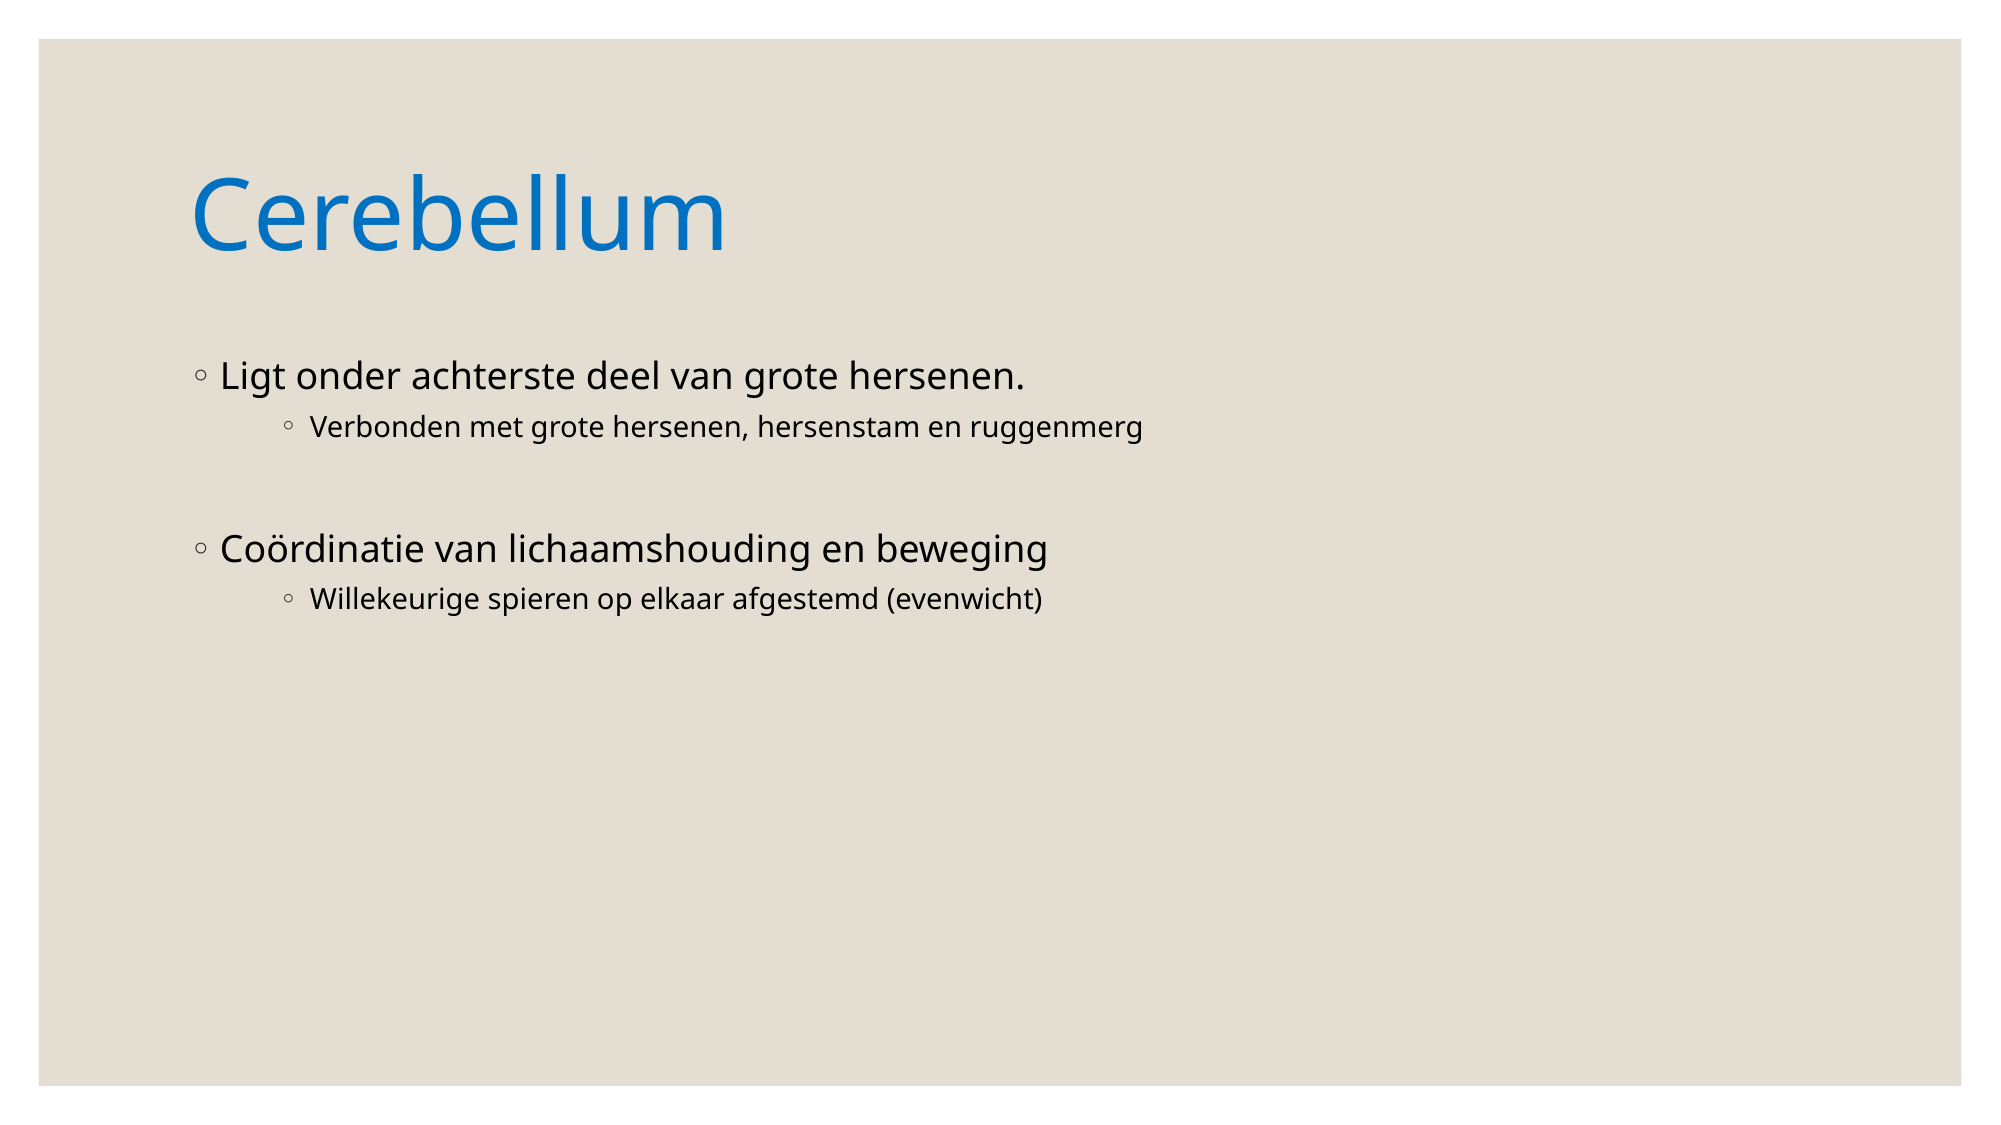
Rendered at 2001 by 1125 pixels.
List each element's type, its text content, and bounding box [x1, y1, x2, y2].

title Cerebellum [174, 105, 1825, 331]
list Ligt onder achterste deel van grote hersenen. Verbonden met grote hersenen, hersenstam en ruggenmerg Coördinatie van lichaamshouding en beweging Willekeurige spieren op elkaar afgestemd (evenwicht) [174, 345, 1825, 990]
